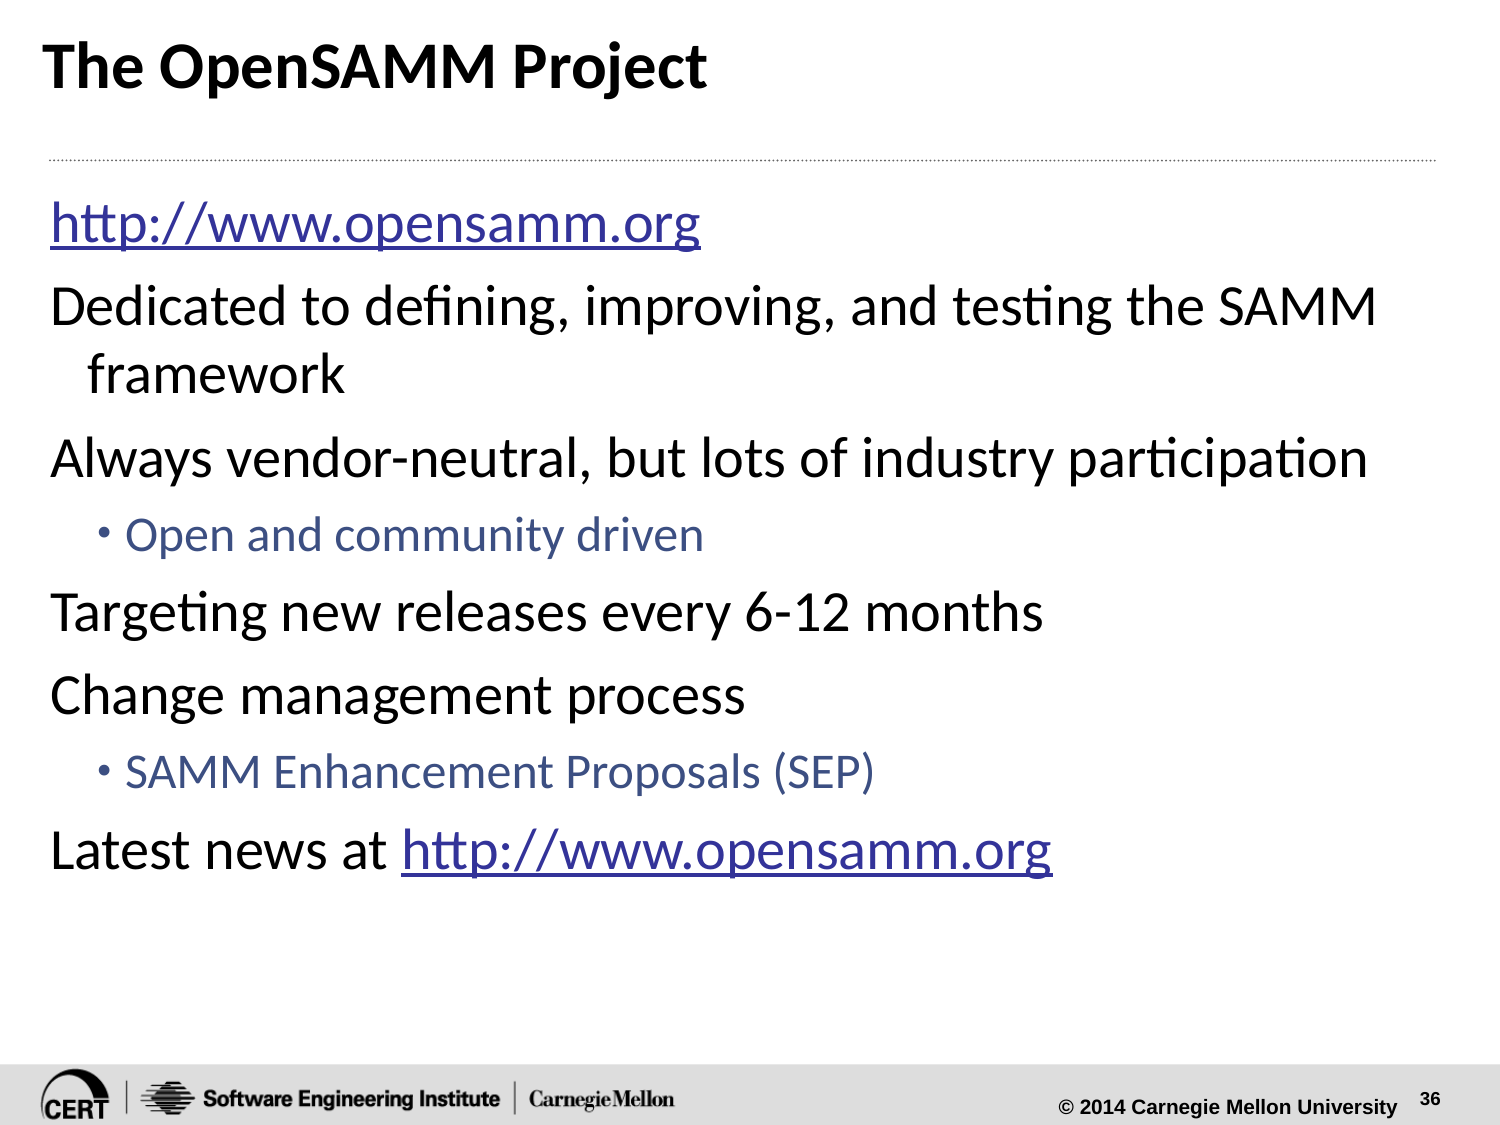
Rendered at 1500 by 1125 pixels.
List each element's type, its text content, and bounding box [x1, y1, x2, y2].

picture [24, 1065, 688, 1125]
title The OpenSAMM Project [42, 37, 1434, 155]
list http://www.opensamm.org Dedicated to defining, improving, and testing the SAMM framework Always vendor-neutral, but lots of industry participation Open and community driven Targeting new releases every 6-12 months Change management process SAMM Enhancement Proposals (SEP) Latest news at http://www.opensamm.org [49, 187, 1438, 1001]
